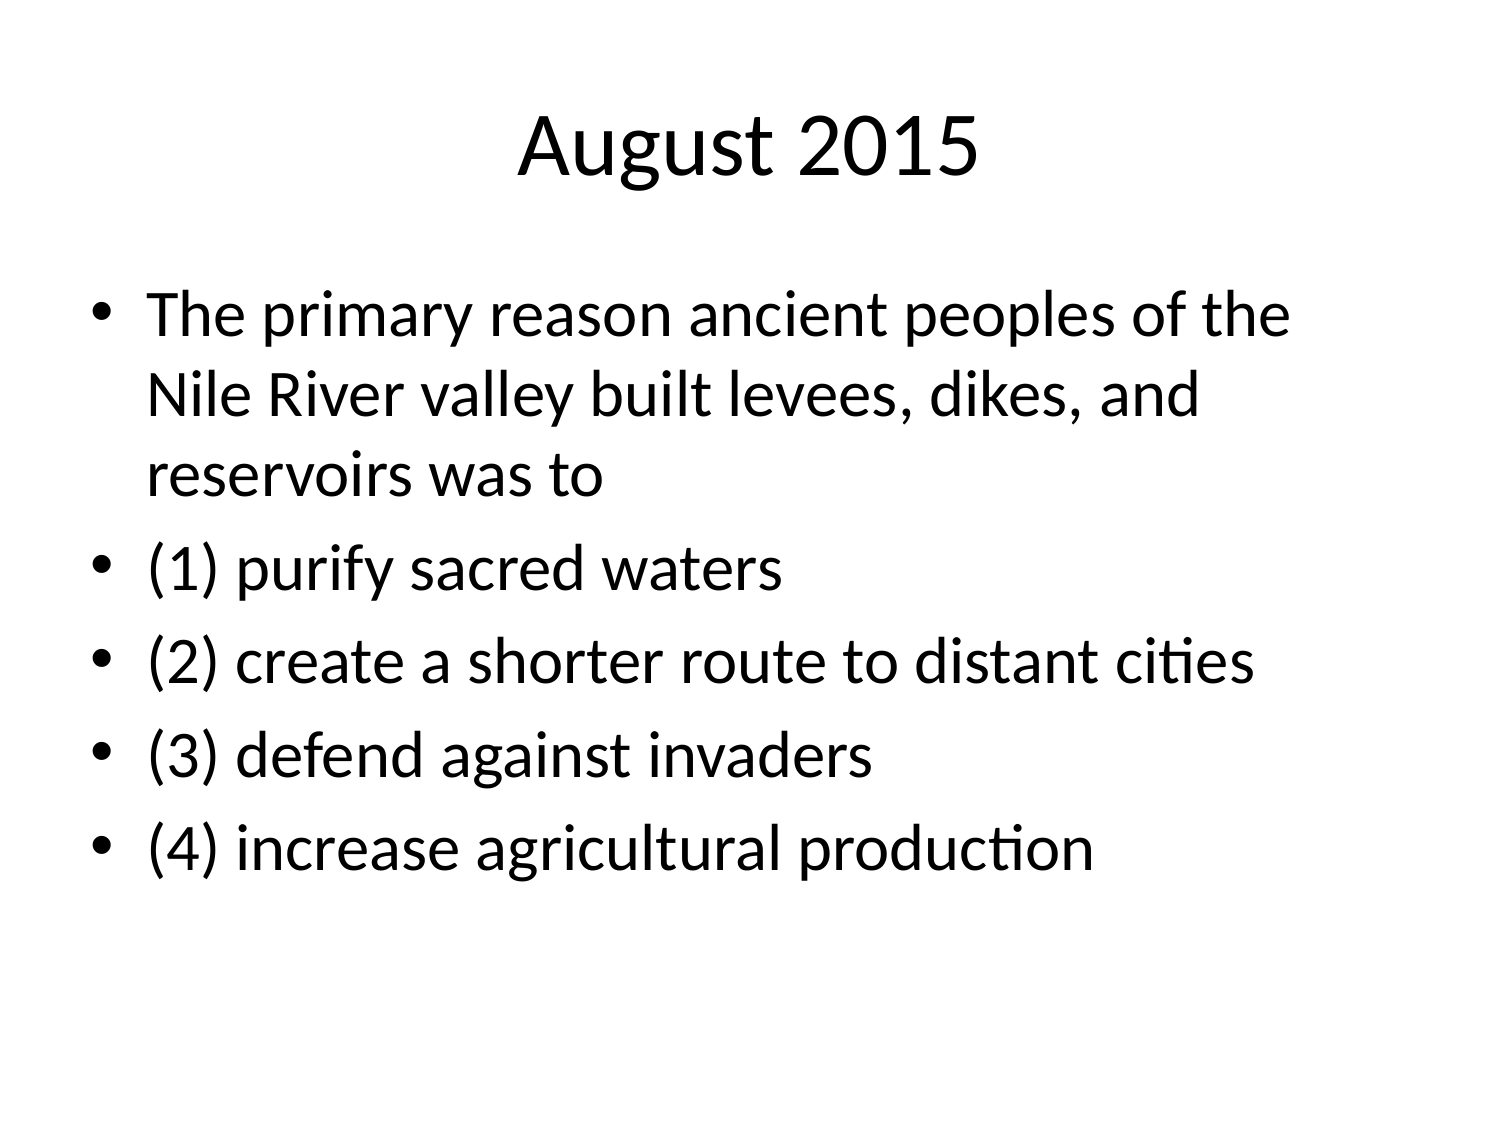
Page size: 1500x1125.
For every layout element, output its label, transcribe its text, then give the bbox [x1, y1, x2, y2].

list The primary reason ancient peoples of the Nile River valley built levees, dikes, and reservoirs was to (1) purify sacred waters (2) create a shorter route to distant cities (3) defend against invaders (4) increase agricultural production [75, 262, 1425, 1005]
title August 2015 [75, 45, 1425, 233]
